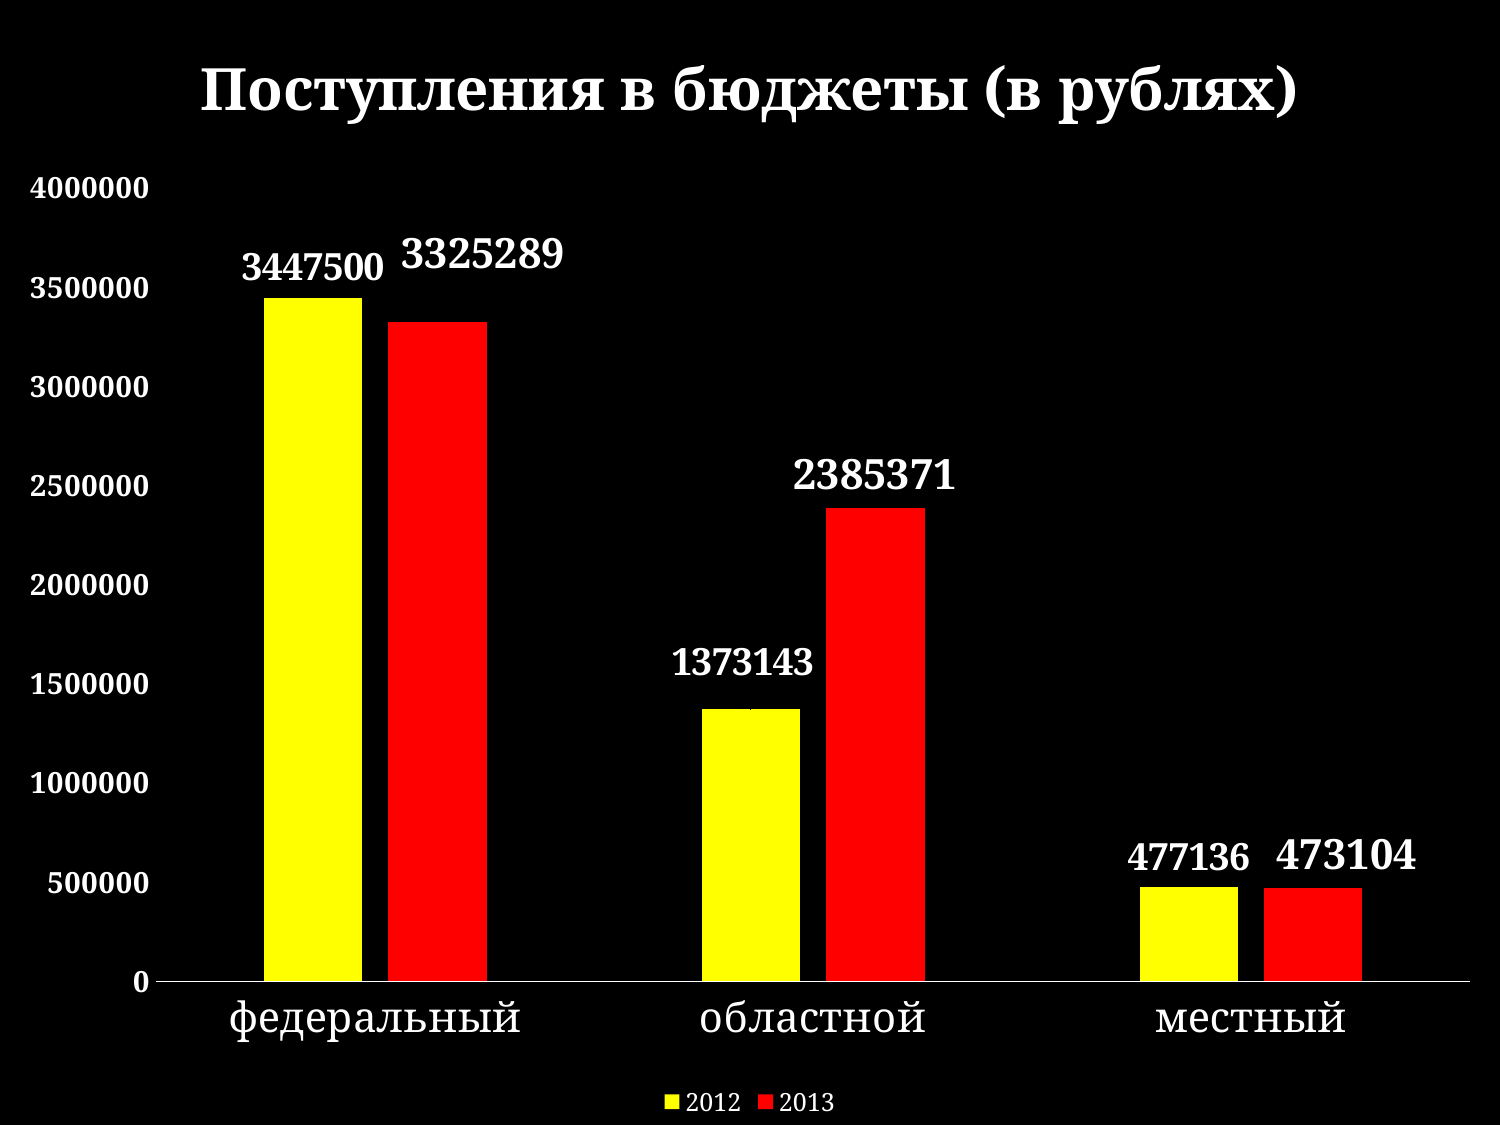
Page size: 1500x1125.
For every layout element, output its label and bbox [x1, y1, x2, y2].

chart [0, 0, 1500, 1125]
